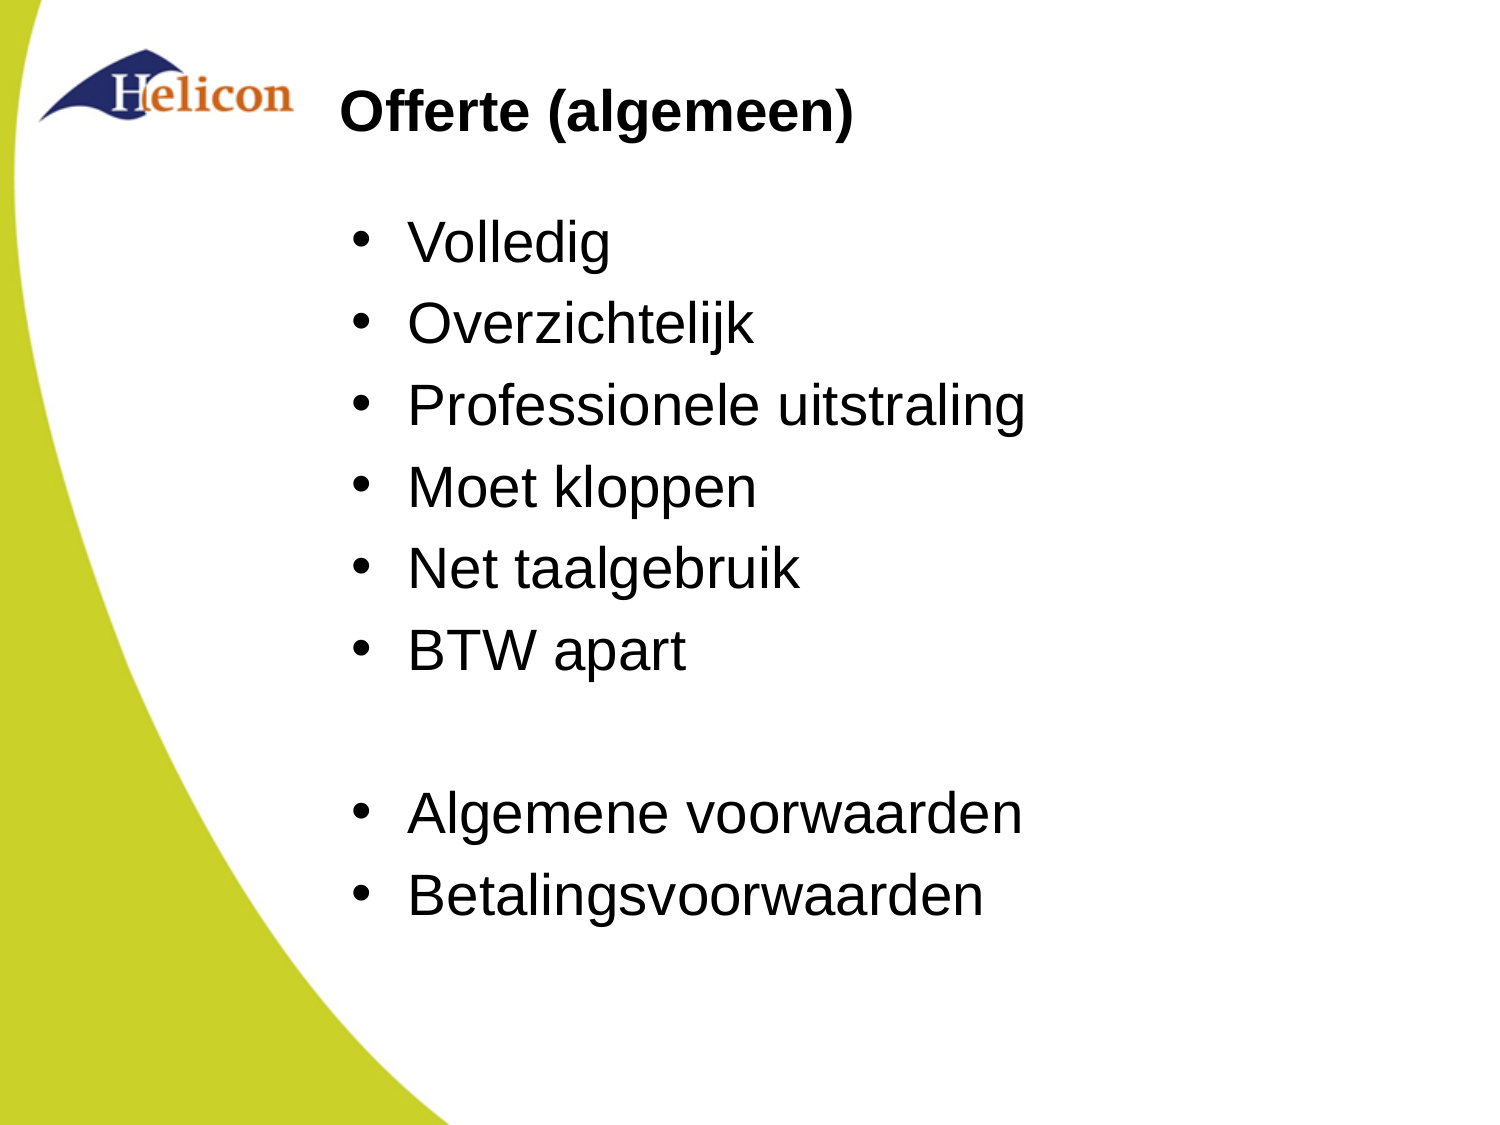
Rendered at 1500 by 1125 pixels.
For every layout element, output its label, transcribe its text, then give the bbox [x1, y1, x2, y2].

picture [0, 0, 1500, 1125]
list Volledig Overzichtelijk Professionele uitstraling Moet kloppen Net taalgebruik BTW apart Algemene voorwaarden Betalingsvoorwaarden [336, 196, 1425, 1005]
title Offerte (algemeen) [324, 54, 1415, 161]
